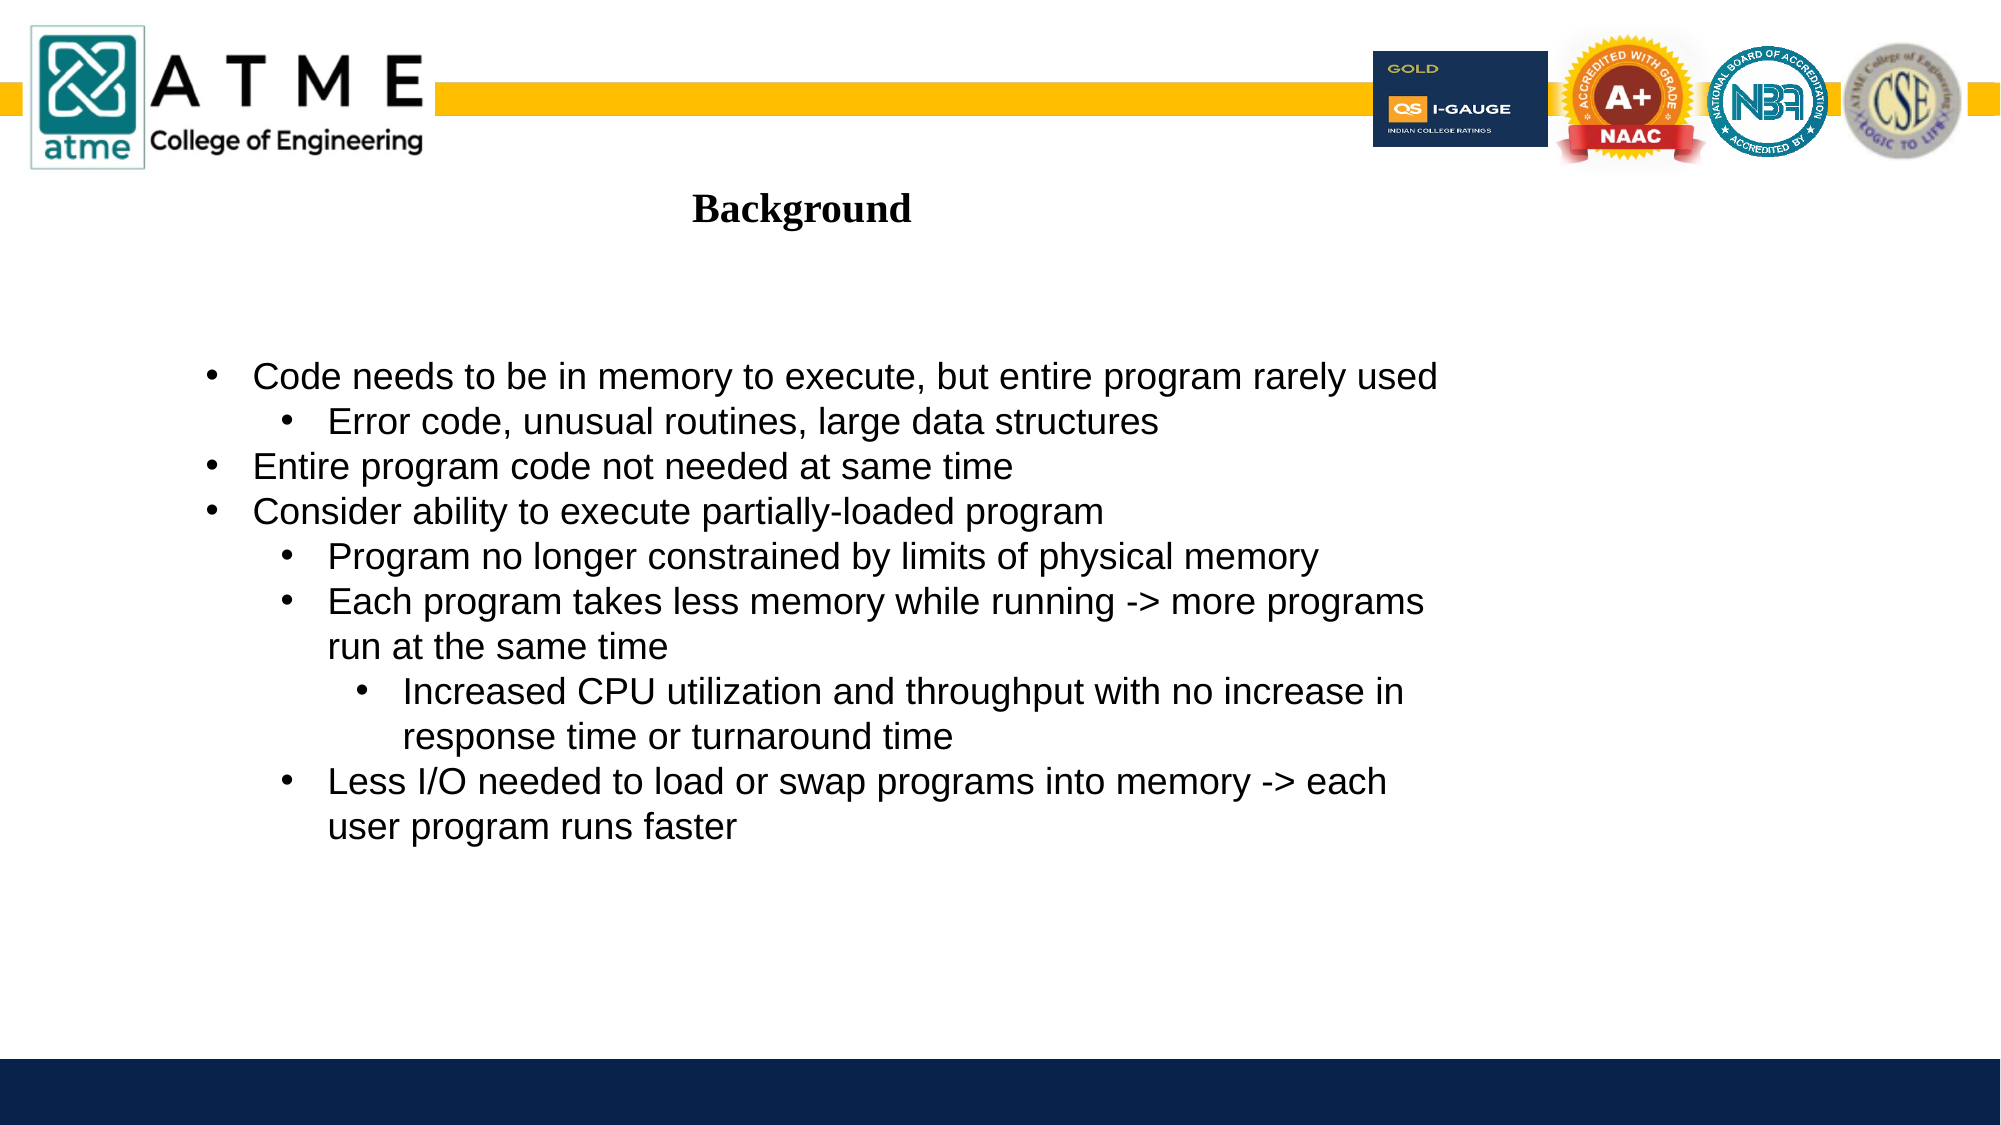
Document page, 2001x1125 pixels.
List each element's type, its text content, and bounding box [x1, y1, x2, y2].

list Code needs to be in memory to execute, but entire program rarely used Error code, unusual routines, large data structures Entire program code not needed at same time Consider ability to execute partially-loaded program Program no longer constrained by limits of physical memory Each program takes less memory while running -> more programs run at the same time Increased CPU utilization and throughput with no increase in response time or turnaround time Less I/O needed to load or swap programs into memory -> each user program runs faster [190, 344, 1462, 1088]
picture [1840, 26, 1968, 173]
picture [1373, 20, 1828, 173]
picture [22, 15, 435, 178]
title Background [677, 173, 2000, 268]
picture [0, 1059, 2001, 1125]
